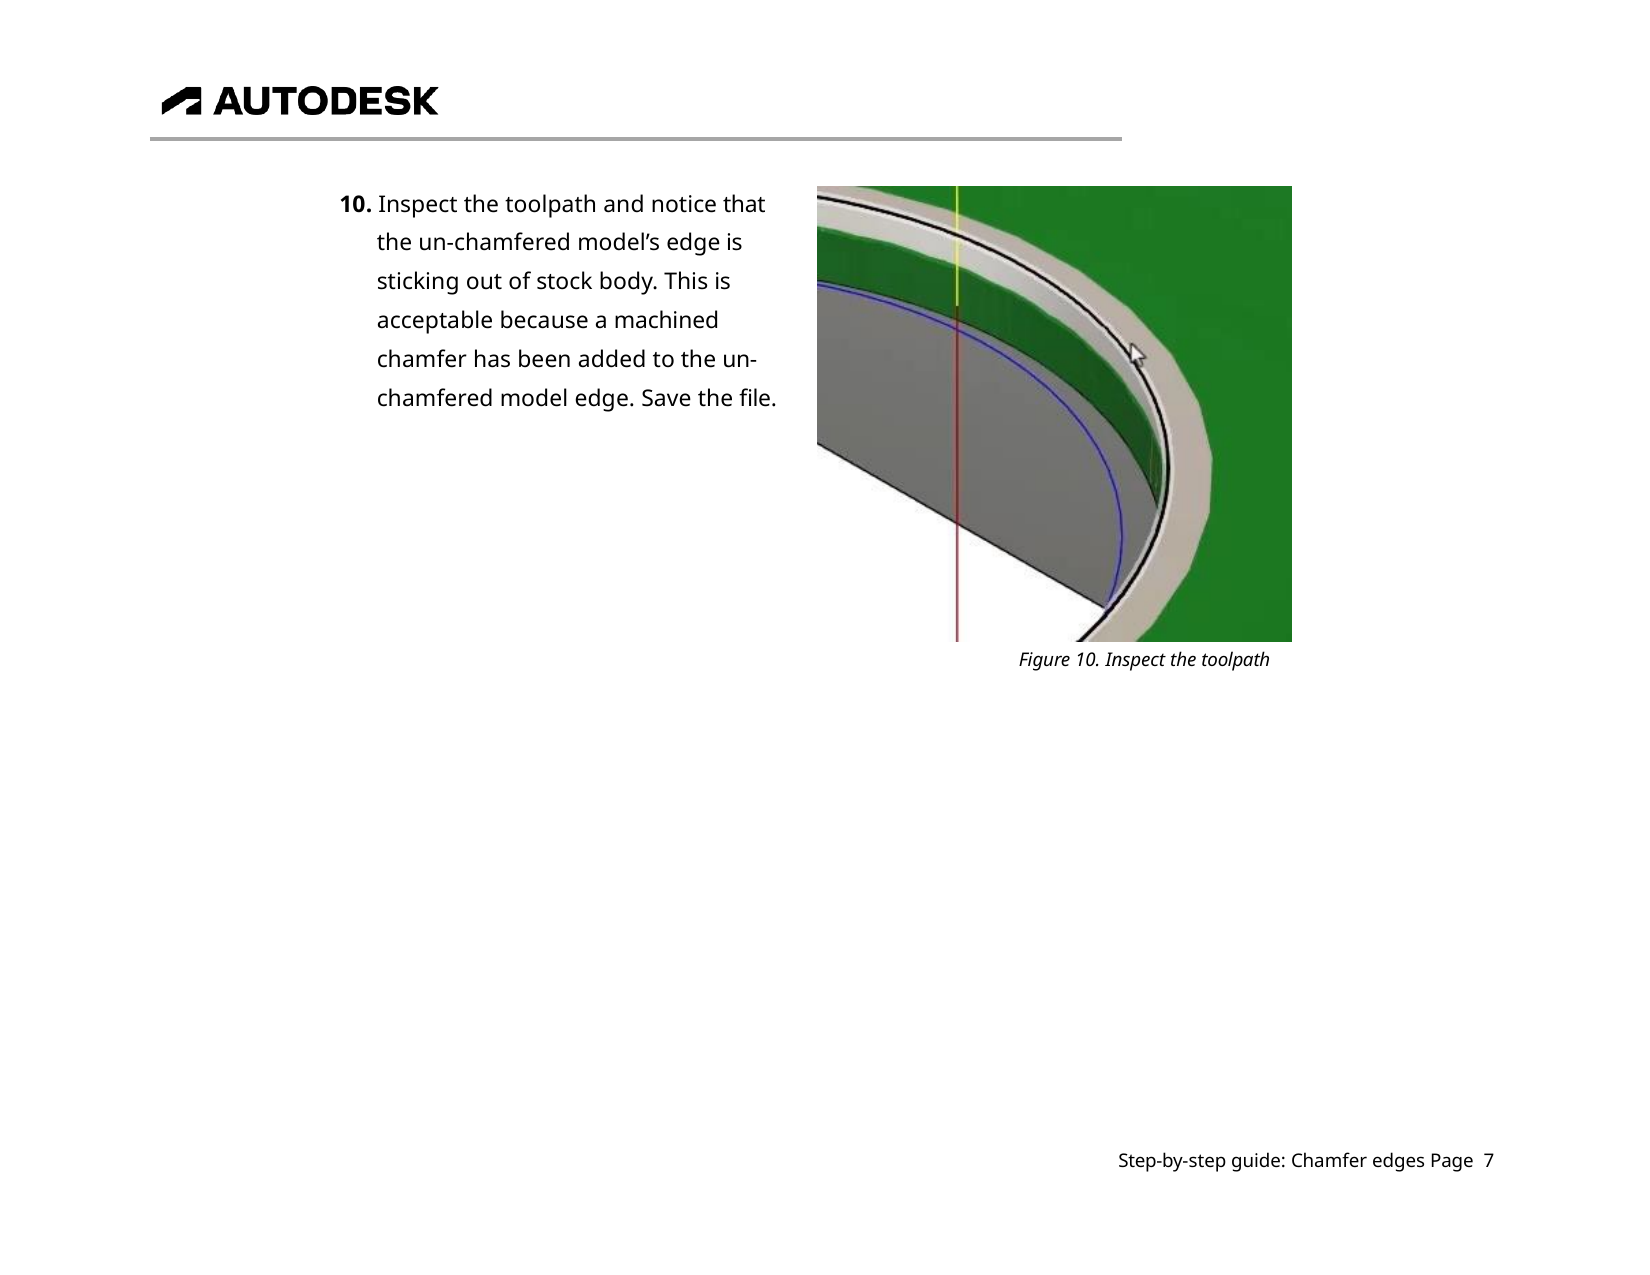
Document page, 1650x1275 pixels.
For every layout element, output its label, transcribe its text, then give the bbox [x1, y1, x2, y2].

picture [161, 86, 439, 115]
picture [817, 186, 1293, 643]
table_header Figure 10. Inspect the toolpath [797, 187, 1297, 688]
table_header 10. Inspect the toolpath and notice that the un-chamfered model’s edge is sticking out of stock body. This is acceptable because a machined chamfer has been added to the un- chamfered model edge. Save the file. [334, 187, 797, 688]
slide_number Step-by-step guide: Chamfer edges Page 3 [1116, 1145, 1509, 1275]
